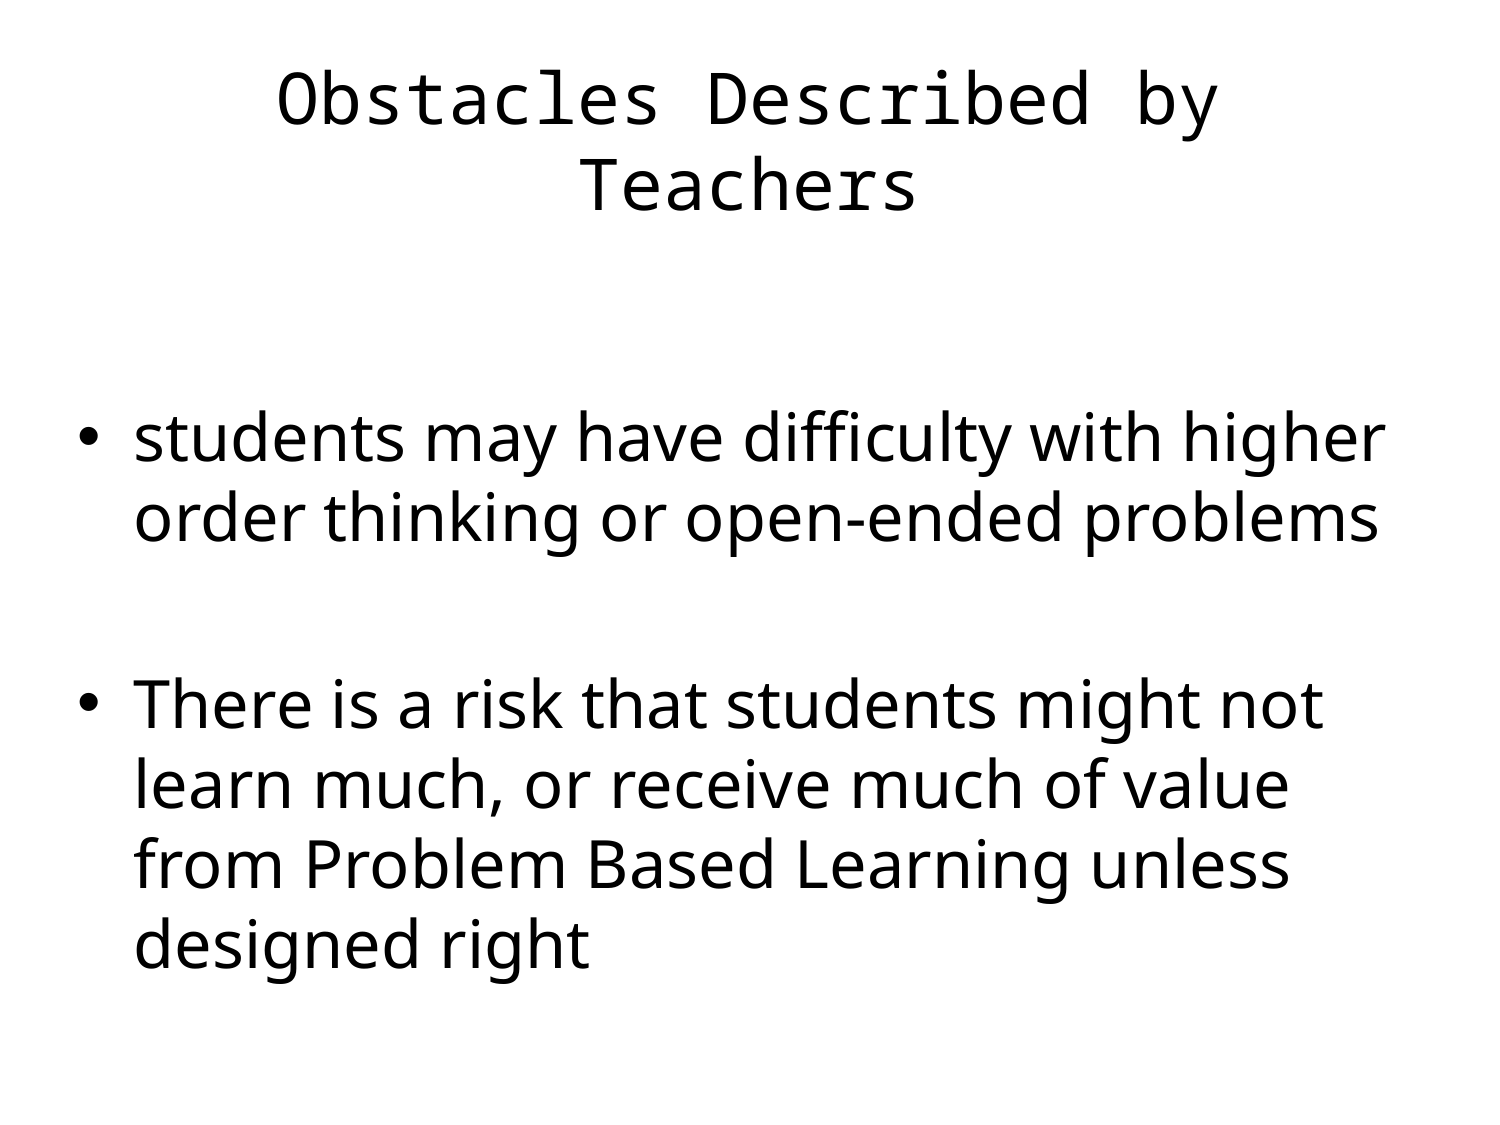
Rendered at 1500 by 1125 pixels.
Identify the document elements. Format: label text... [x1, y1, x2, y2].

list students may have difficulty with higher order thinking or open-ended problems There is a risk that students might not learn much, or receive much of value from Problem Based Learning unless designed right [62, 387, 1438, 999]
title Obstacles Described by Teachers [75, 45, 1425, 233]
